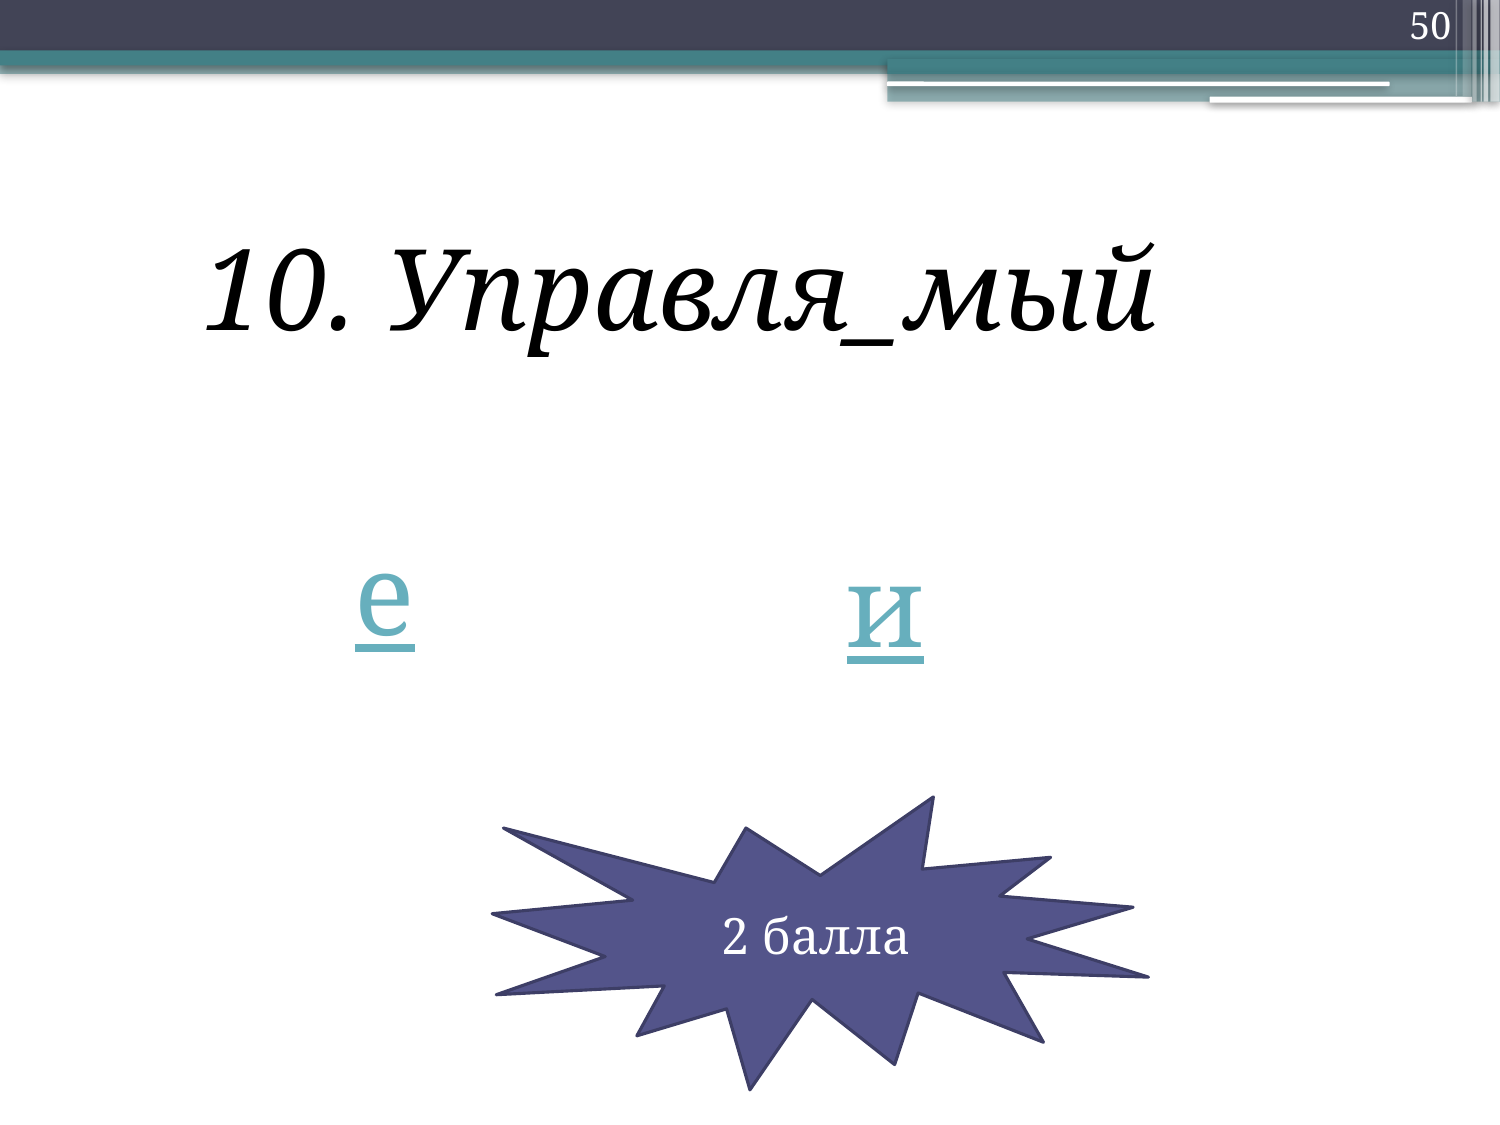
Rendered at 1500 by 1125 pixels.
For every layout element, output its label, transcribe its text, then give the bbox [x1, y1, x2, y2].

slide_number 50 [1341, 0, 1466, 61]
text_box и [832, 527, 1079, 696]
text_box 2 балла [490, 795, 1150, 1092]
text_box е [339, 515, 528, 684]
text_box 10. Управля_мый [187, 210, 1348, 361]
